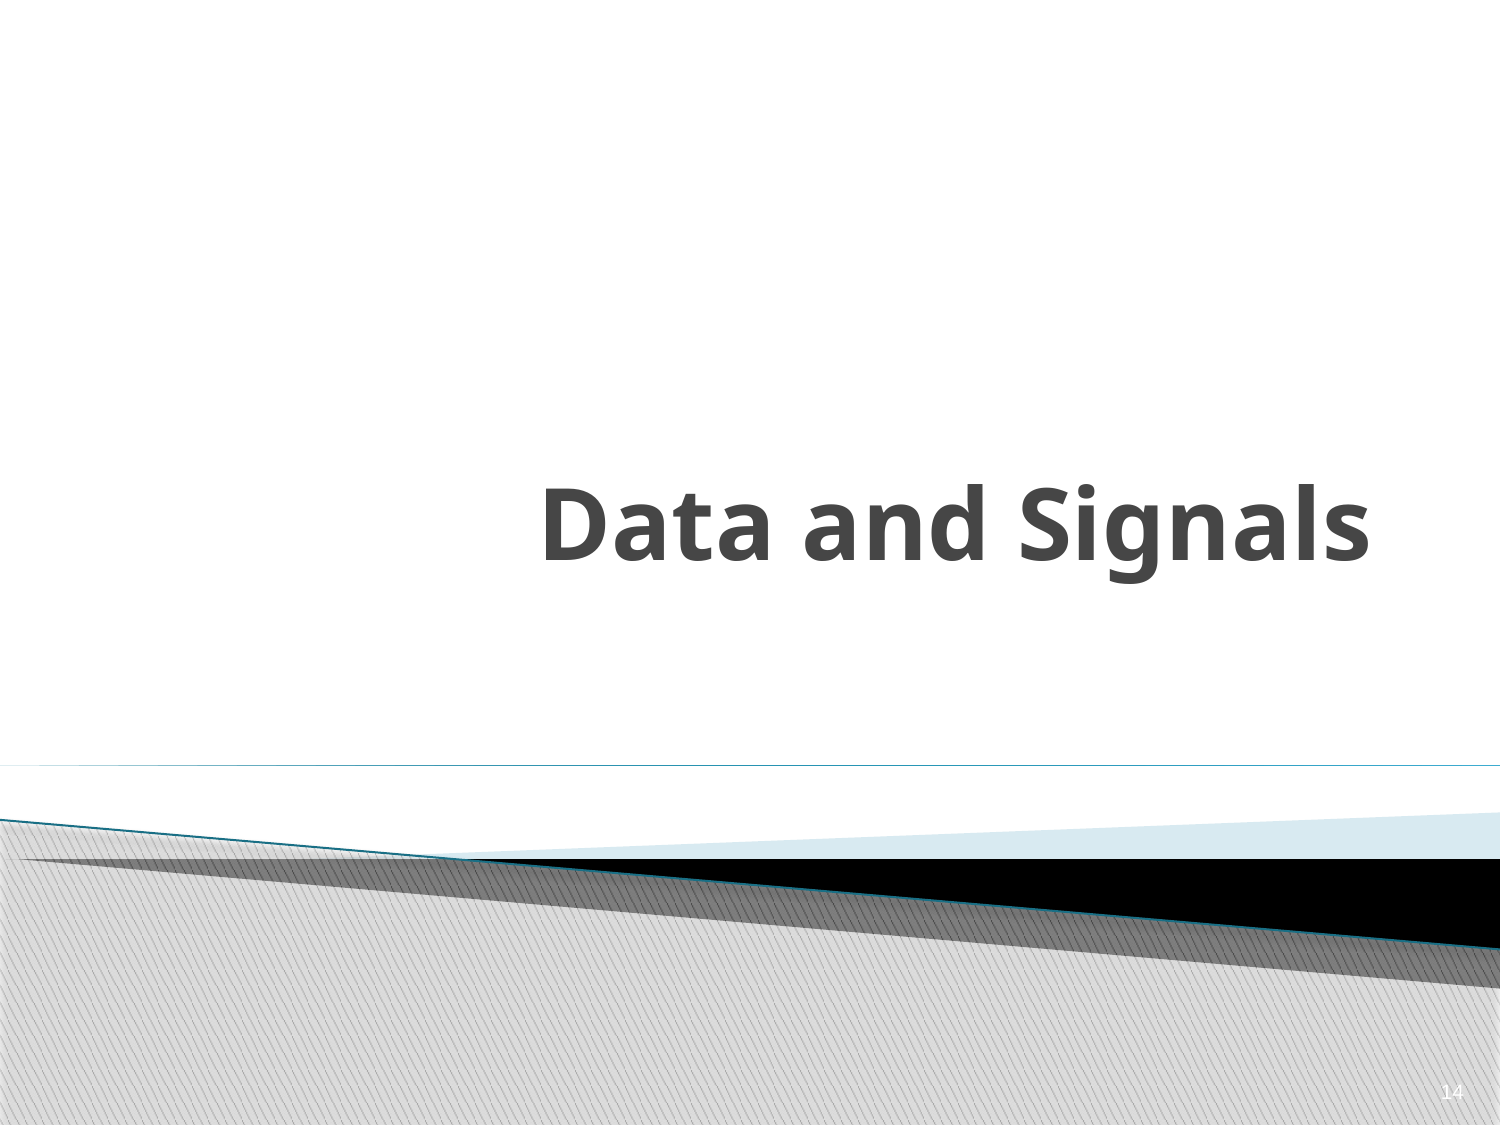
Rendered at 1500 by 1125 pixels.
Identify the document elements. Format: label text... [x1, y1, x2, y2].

picture [5, 859, 1500, 989]
slide_number 14 [1418, 1051, 1479, 1112]
title Data and Signals [112, 287, 1388, 588]
subtitle [112, 592, 1388, 790]
